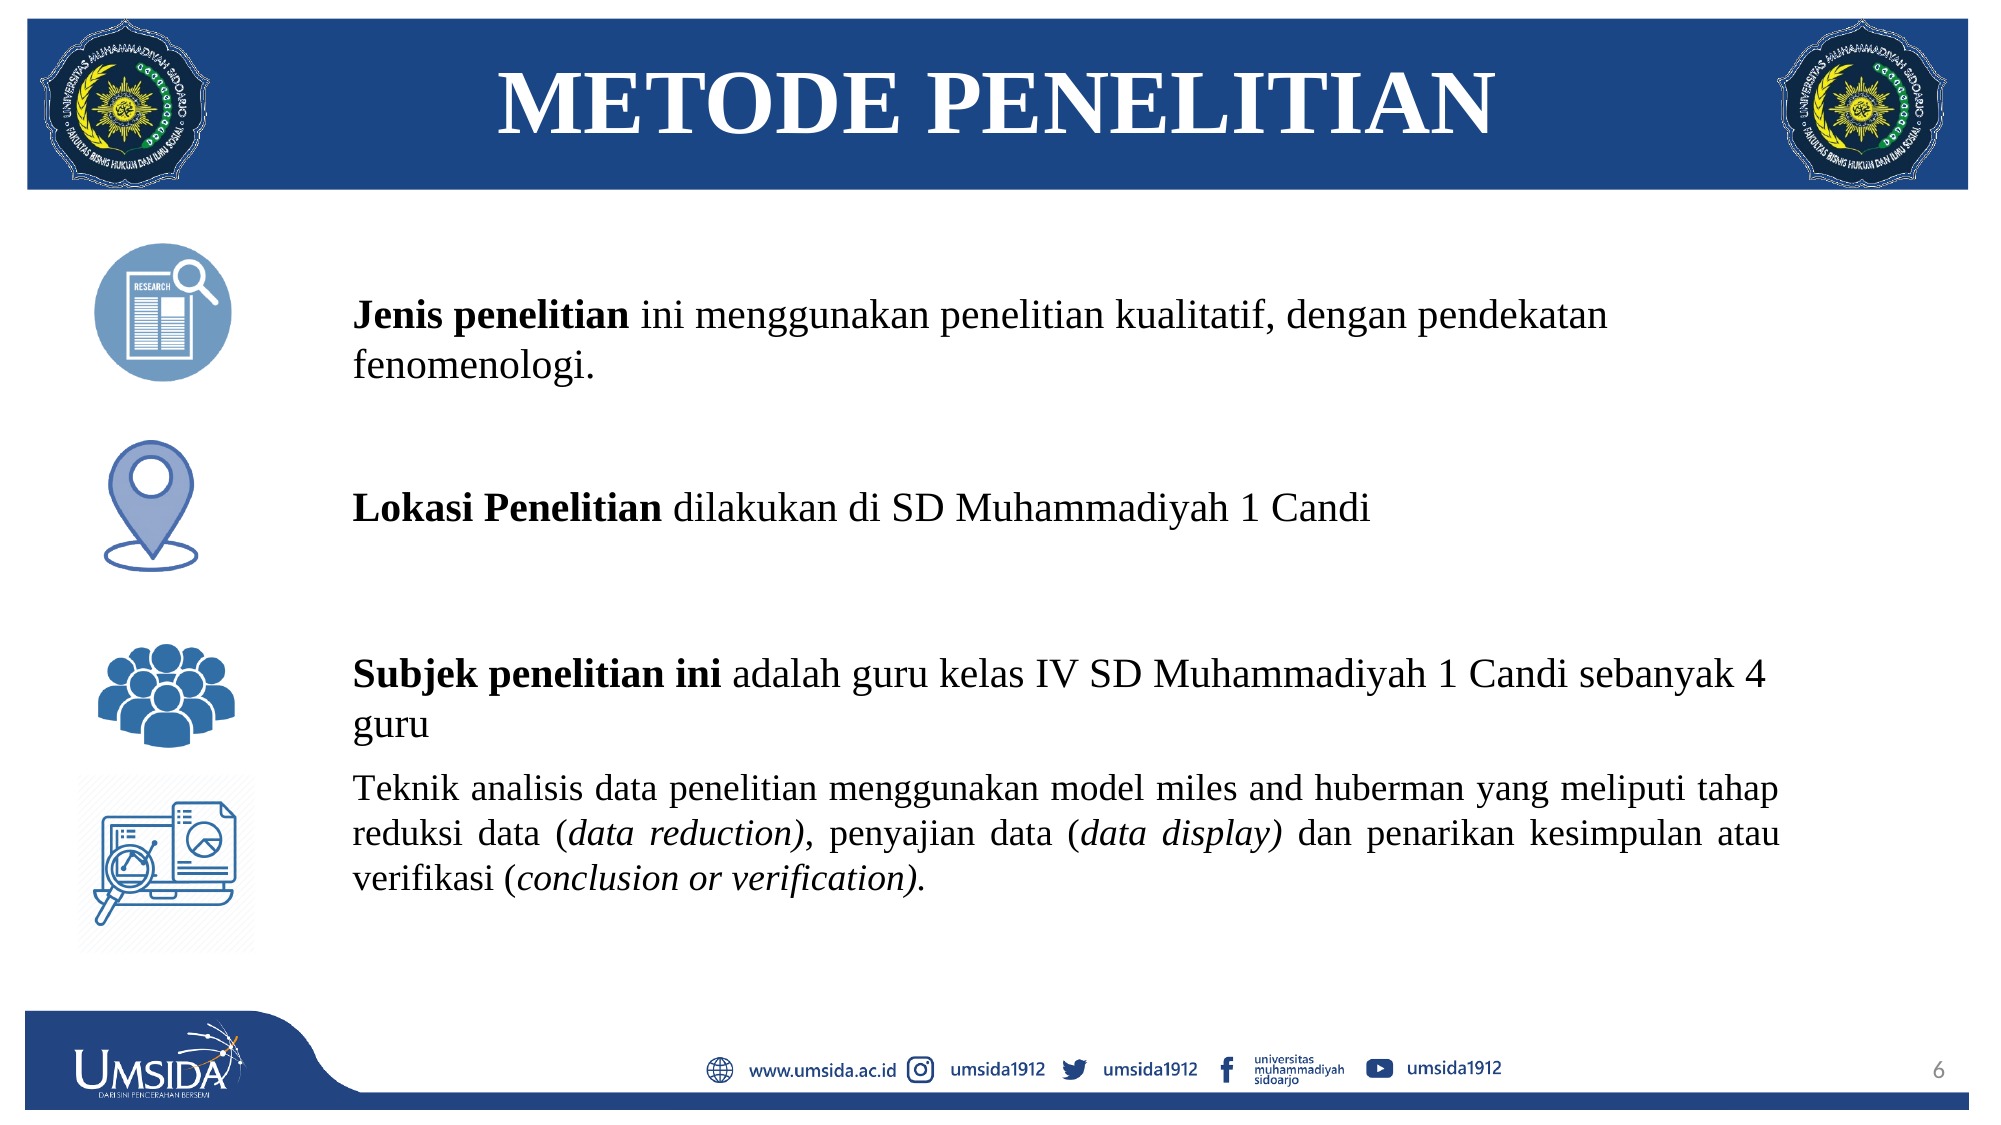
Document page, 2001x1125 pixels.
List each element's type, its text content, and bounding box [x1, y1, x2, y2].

text_box Subjek penelitian ini adalah guru kelas IV SD Muhammadiyah 1 Candi sebanyak 4 guru [338, 638, 1863, 754]
text_box Jenis penelitian ini menggunakan penelitian kualitatif, dengan pendekatan fenomenologi. [338, 279, 1863, 395]
text_box Lokasi Penelitian dilakukan di SD Muhammadiyah 1 Candi [338, 472, 1863, 538]
text_box Teknik analisis data penelitian menggunakan model miles and huberman yang meliputi tahap reduksi data (data reduction), penyajian data (data display) dan penarikan kesimpulan atau verifikasi (conclusion or verification). [338, 755, 1796, 906]
picture [25, 16, 1969, 1110]
title METODE PENELITIAN [27, 18, 1969, 190]
